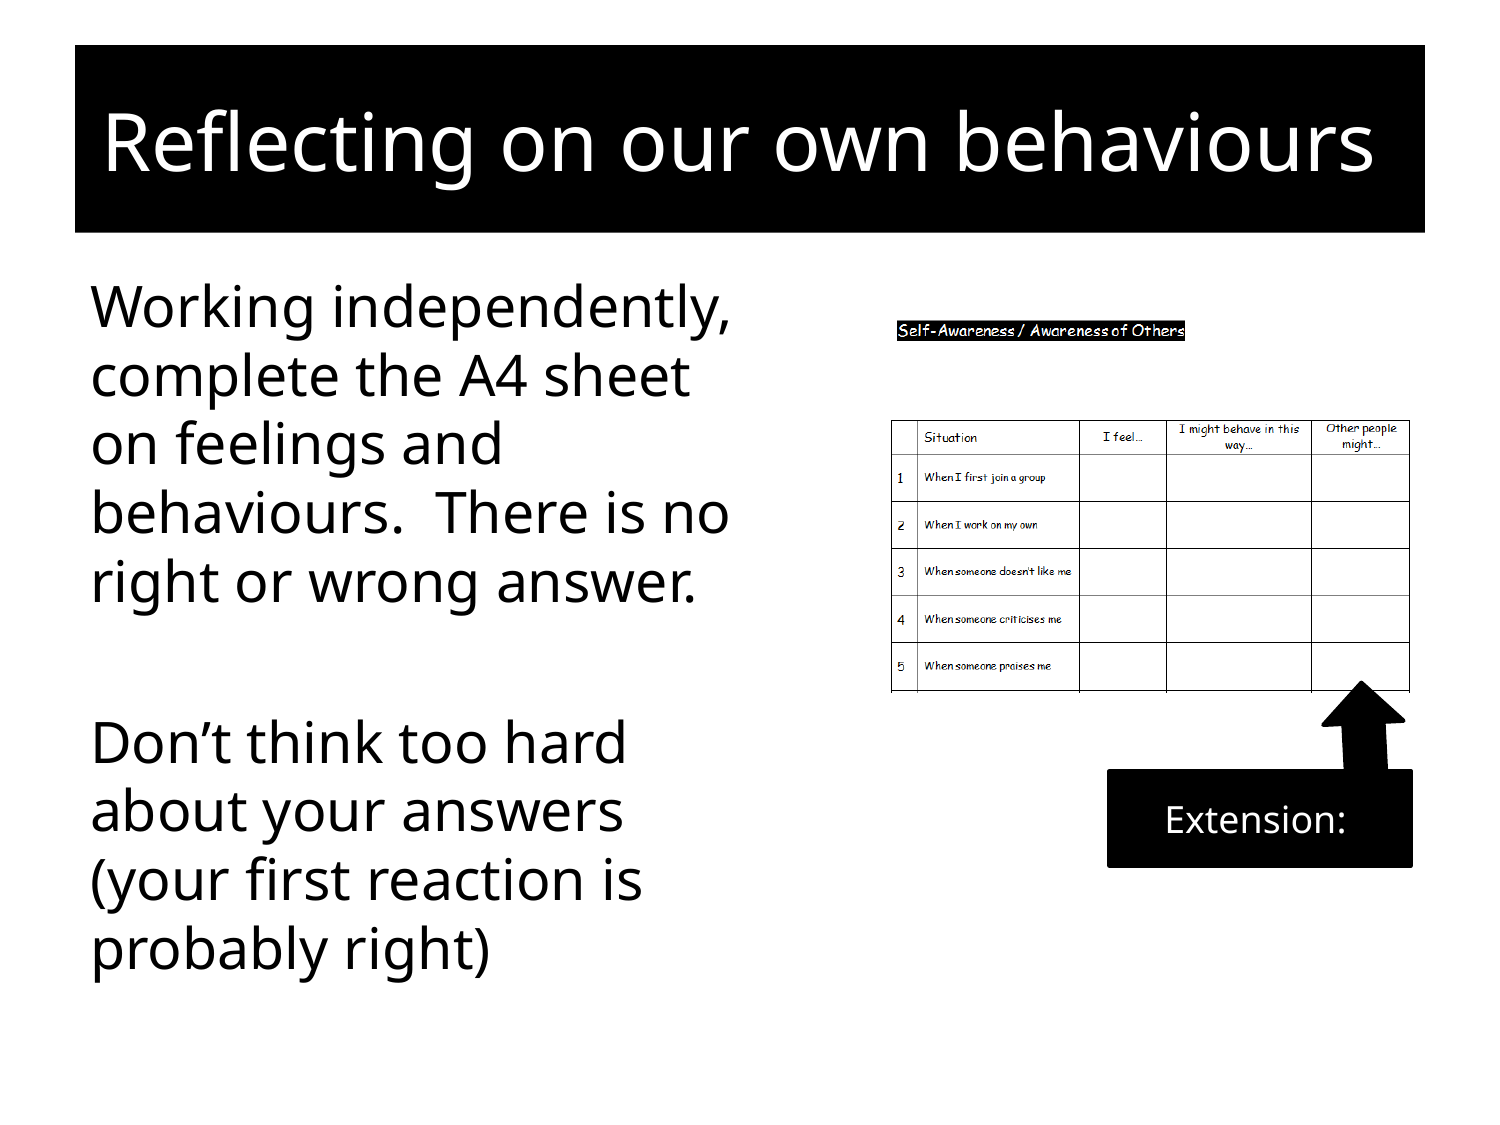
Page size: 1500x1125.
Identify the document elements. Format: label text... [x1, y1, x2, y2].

picture [848, 269, 1454, 693]
text_box Extension: [1107, 769, 1413, 868]
list Working independently, complete the A4 sheet on feelings and behaviours. There is no right or wrong answer. Don’t think too hard about your answers (your first reaction is probably right) [75, 262, 750, 1005]
title Reflecting on our own behaviours [75, 45, 1425, 233]
text_box [1321, 702, 1406, 775]
